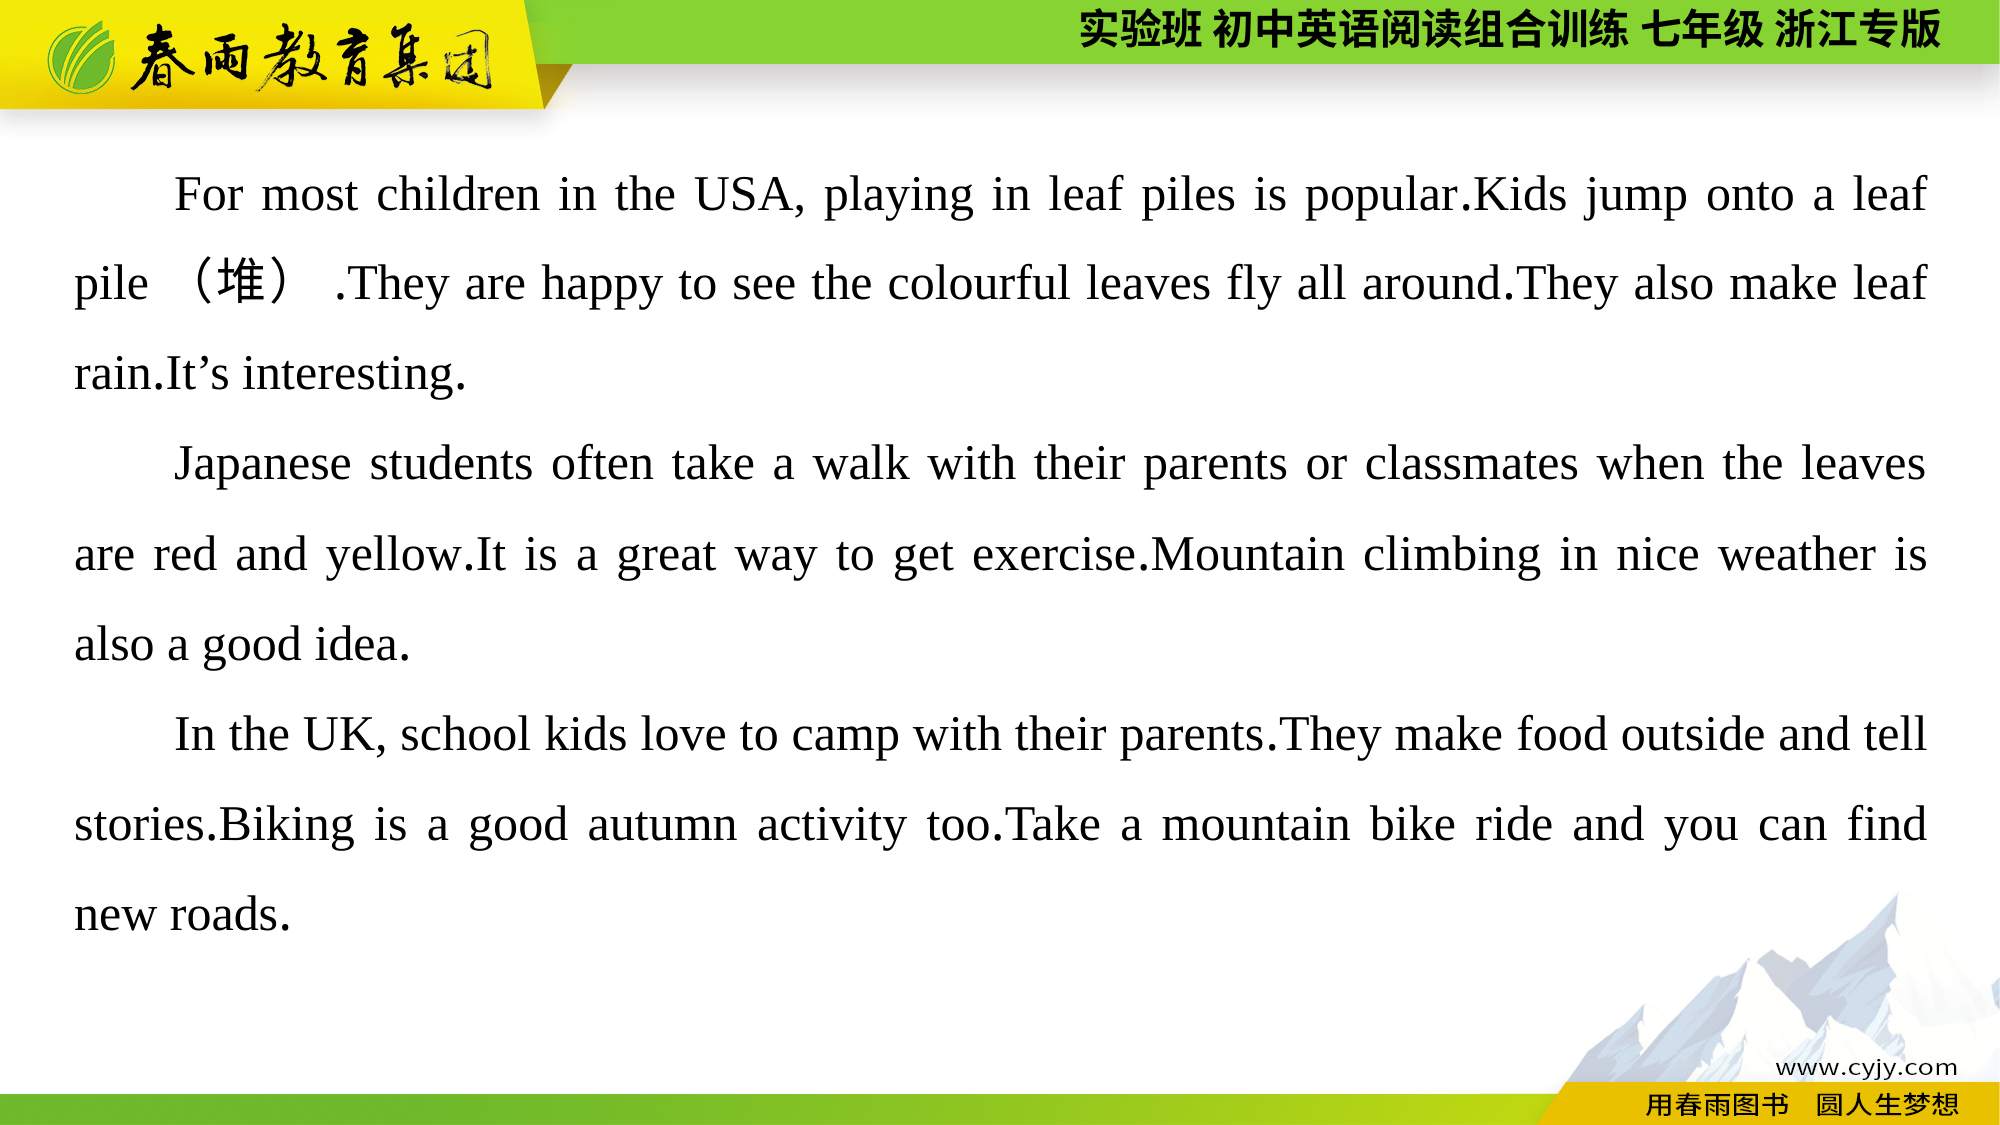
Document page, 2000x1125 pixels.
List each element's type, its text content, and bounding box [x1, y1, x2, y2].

picture [0, 0, 2000, 1125]
list For most children in the USA, playing in leaf piles is popular.Kids jump onto a leaf pile（堆）.They are happy to see the colourful leaves fly all around.They also make leaf rain.It’s interesting. Japanese students often take a walk with their parents or classmates when the leaves are red and yellow.It is a great way to get exercise.Mountain climbing in nice weather is also a good idea. In the UK, school kids love to camp with their parents.They make food outside and tell stories.Biking is a good autumn activity too.Take a mountain bike ride and you can find new roads. [59, 122, 1944, 944]
